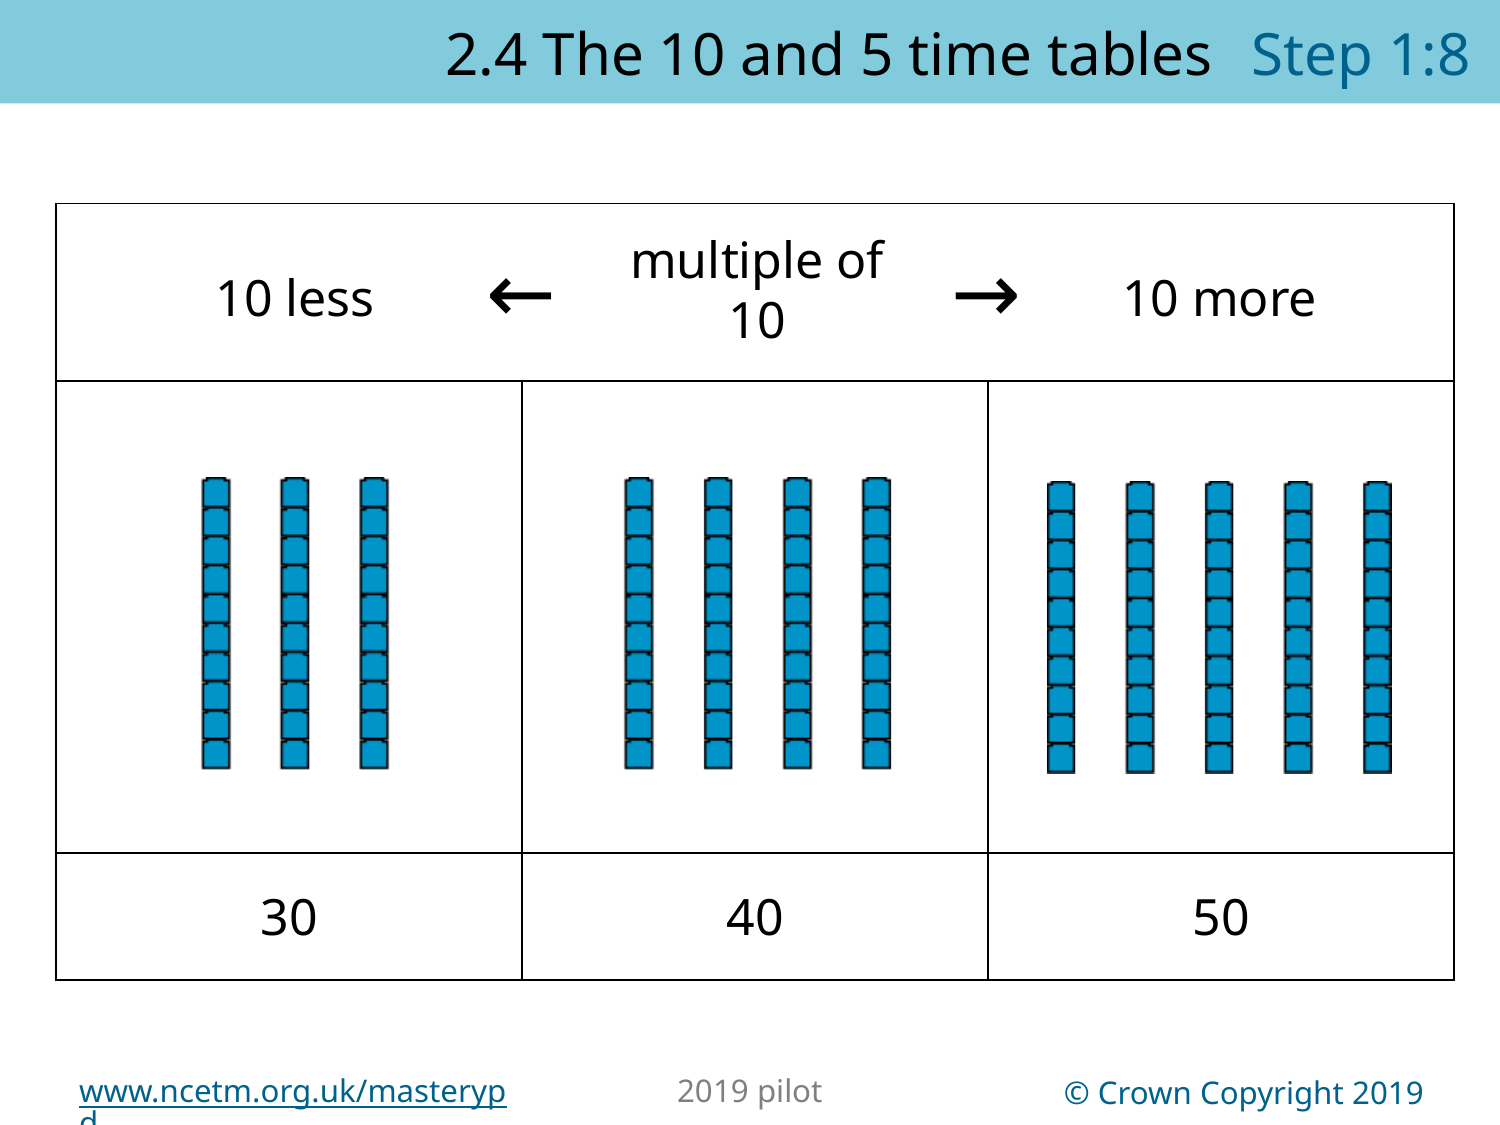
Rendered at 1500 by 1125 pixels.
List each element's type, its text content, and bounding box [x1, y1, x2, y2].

text_box 10 more [1106, 259, 1332, 335]
text_box → [936, 231, 1037, 347]
text_box ← [471, 231, 572, 347]
text_box 10 less [200, 259, 390, 335]
table_cell [523, 382, 987, 852]
table_cell [57, 382, 521, 852]
text_box multiple of 10 [615, 221, 900, 357]
table_cell 30 [57, 854, 521, 979]
picture [122, 477, 468, 778]
list 2.4 The 10 and 5 time tables Step 1:8 [0, 0, 1500, 104]
table_cell 40 [523, 854, 987, 979]
table_cell [989, 382, 1453, 852]
picture [1046, 481, 1392, 774]
picture [584, 477, 930, 778]
table_cell 50 [989, 854, 1453, 979]
table_header [57, 204, 1453, 380]
